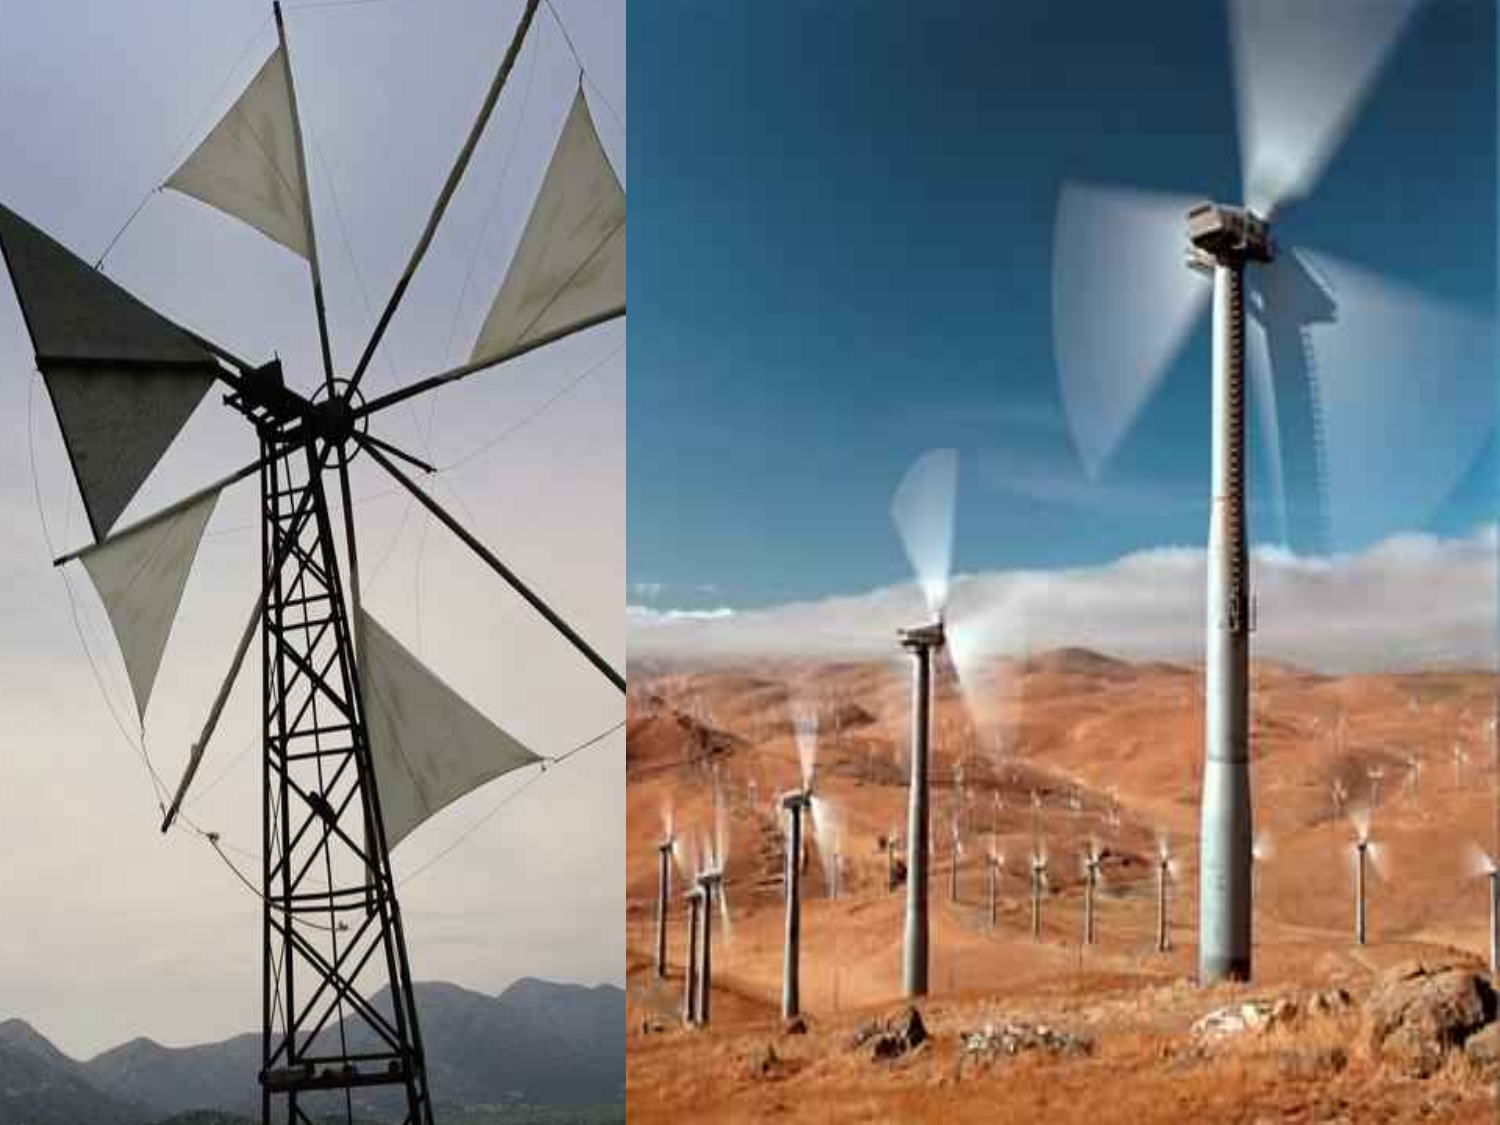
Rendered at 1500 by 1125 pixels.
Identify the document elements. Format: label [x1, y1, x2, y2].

picture [0, 0, 627, 1125]
list [628, 0, 1500, 1125]
